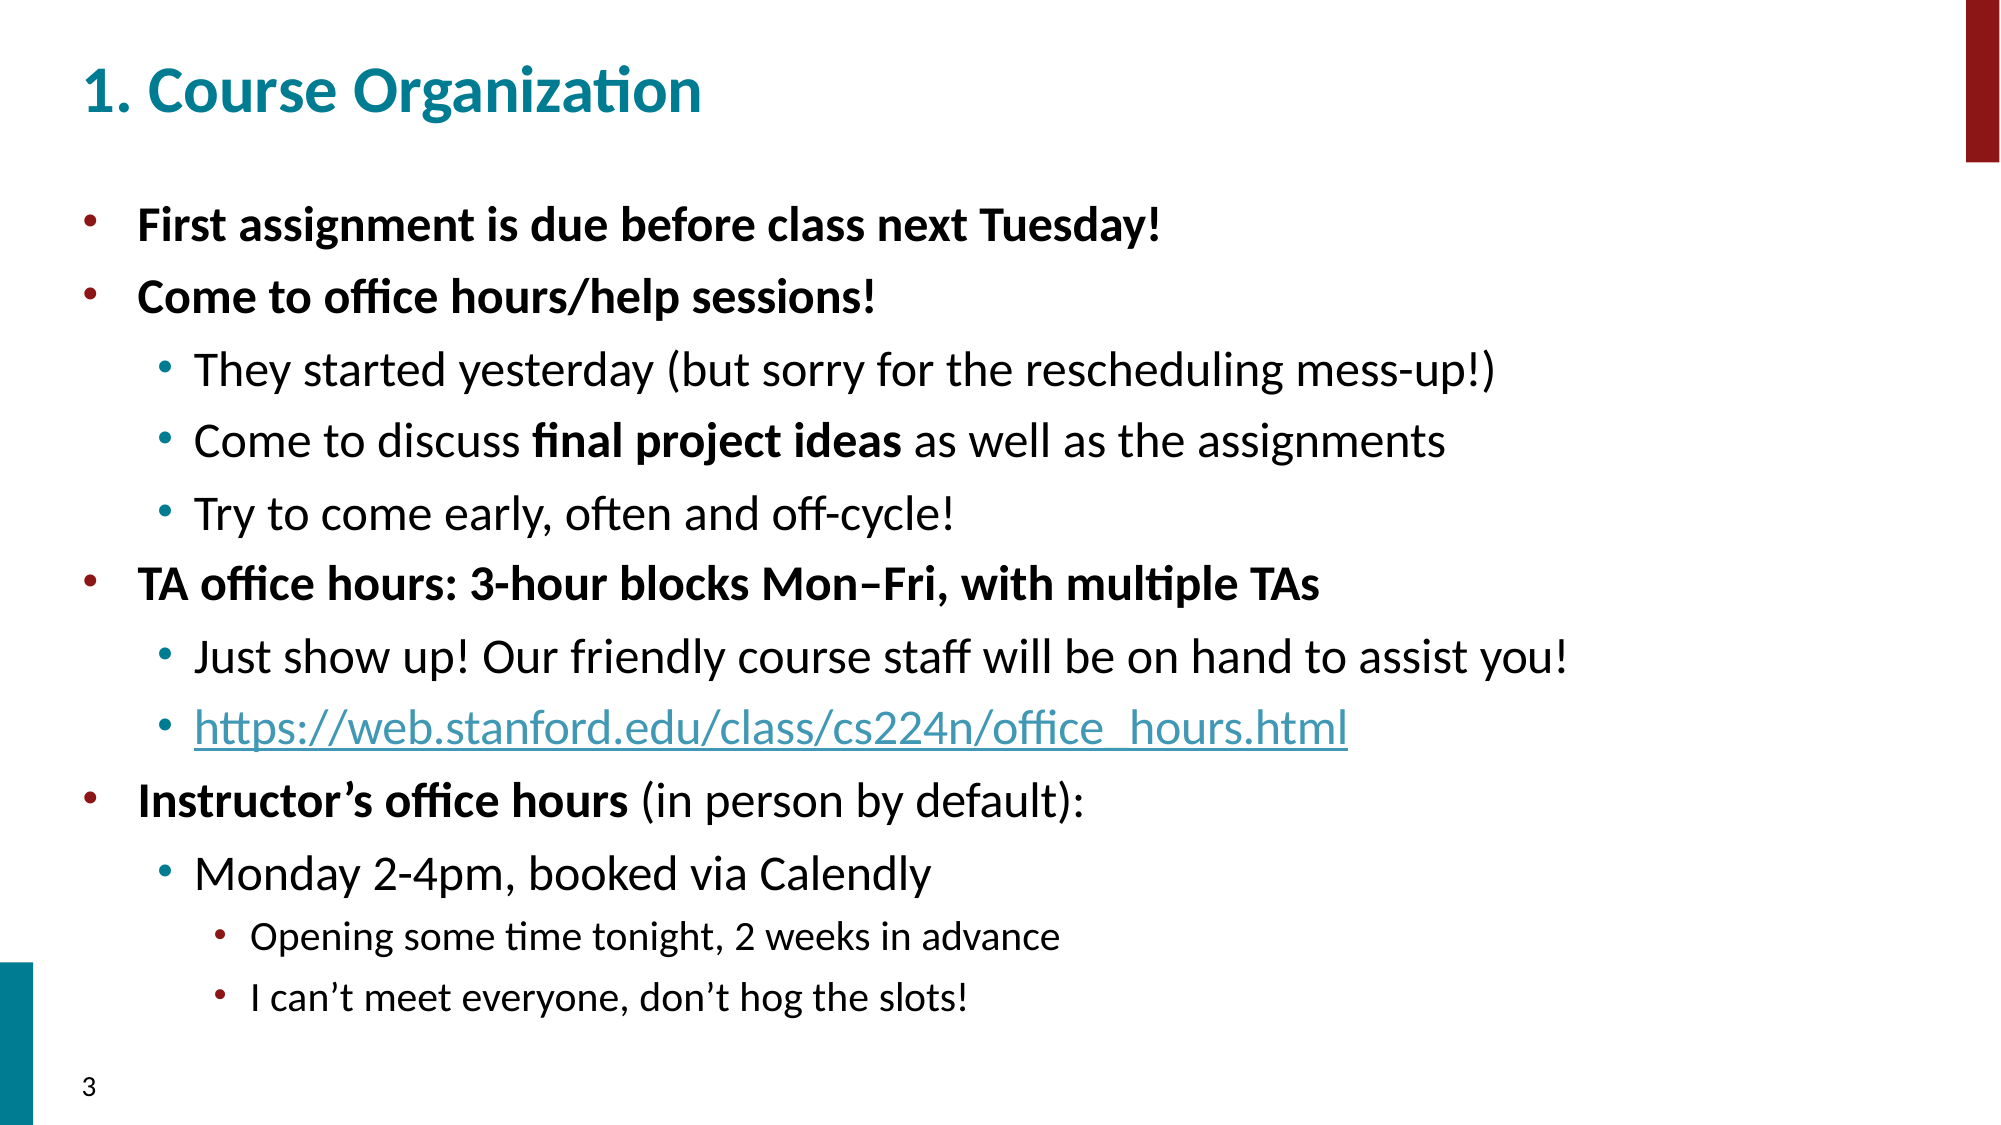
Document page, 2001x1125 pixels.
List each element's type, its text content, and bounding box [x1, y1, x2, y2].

title 1. Course Organization [79, 4, 1921, 234]
text_box First assignment is due before class next Tuesday! Come to office hours/help sessions! They started yesterday (but sorry for the rescheduling mess-up!) Come to discuss final project ideas as well as the assignments Try to come early, often and off-cycle! TA office hours: 3-hour blocks Mon–Fri, with multiple TAs Just show up! Our friendly course staff will be on hand to assist you! https://web.stanford.edu/class/cs224n/office_hours.html Instructor’s office hours (in person by default): Monday 2-4pm, booked via Calendly Opening some time tonight, 2 weeks in advance I can’t meet everyone, don’t hog the slots! [79, 176, 1579, 1020]
slide_number 10 [75, 1067, 120, 1125]
